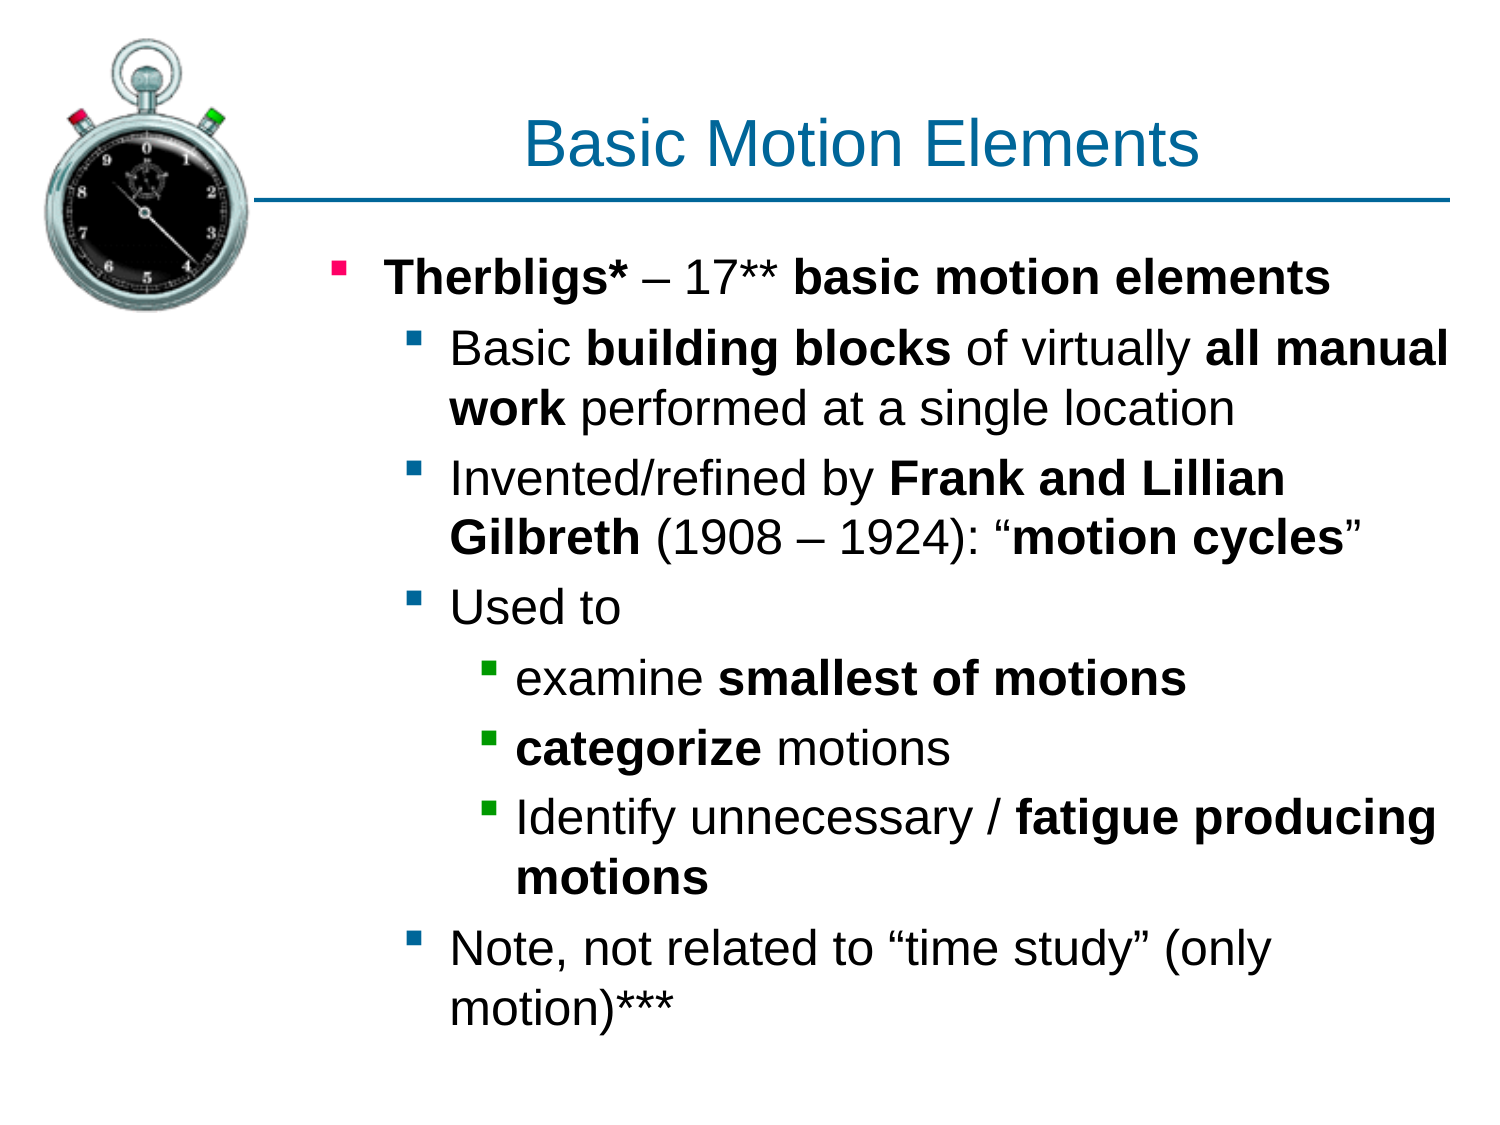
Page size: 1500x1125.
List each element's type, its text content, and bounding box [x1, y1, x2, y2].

picture [37, 37, 254, 313]
list Therbligs* – 17** basic motion elements Basic building blocks of virtually all manual work performed at a single location Invented/refined by Frank and Lillian Gilbreth (1908 – 1924): “motion cycles” Used to examine smallest of motions categorize motions Identify unnecessary / fatigue producing motions Note, not related to “time study” (only motion)*** [312, 237, 1488, 1088]
title Basic Motion Elements [275, 37, 1450, 188]
